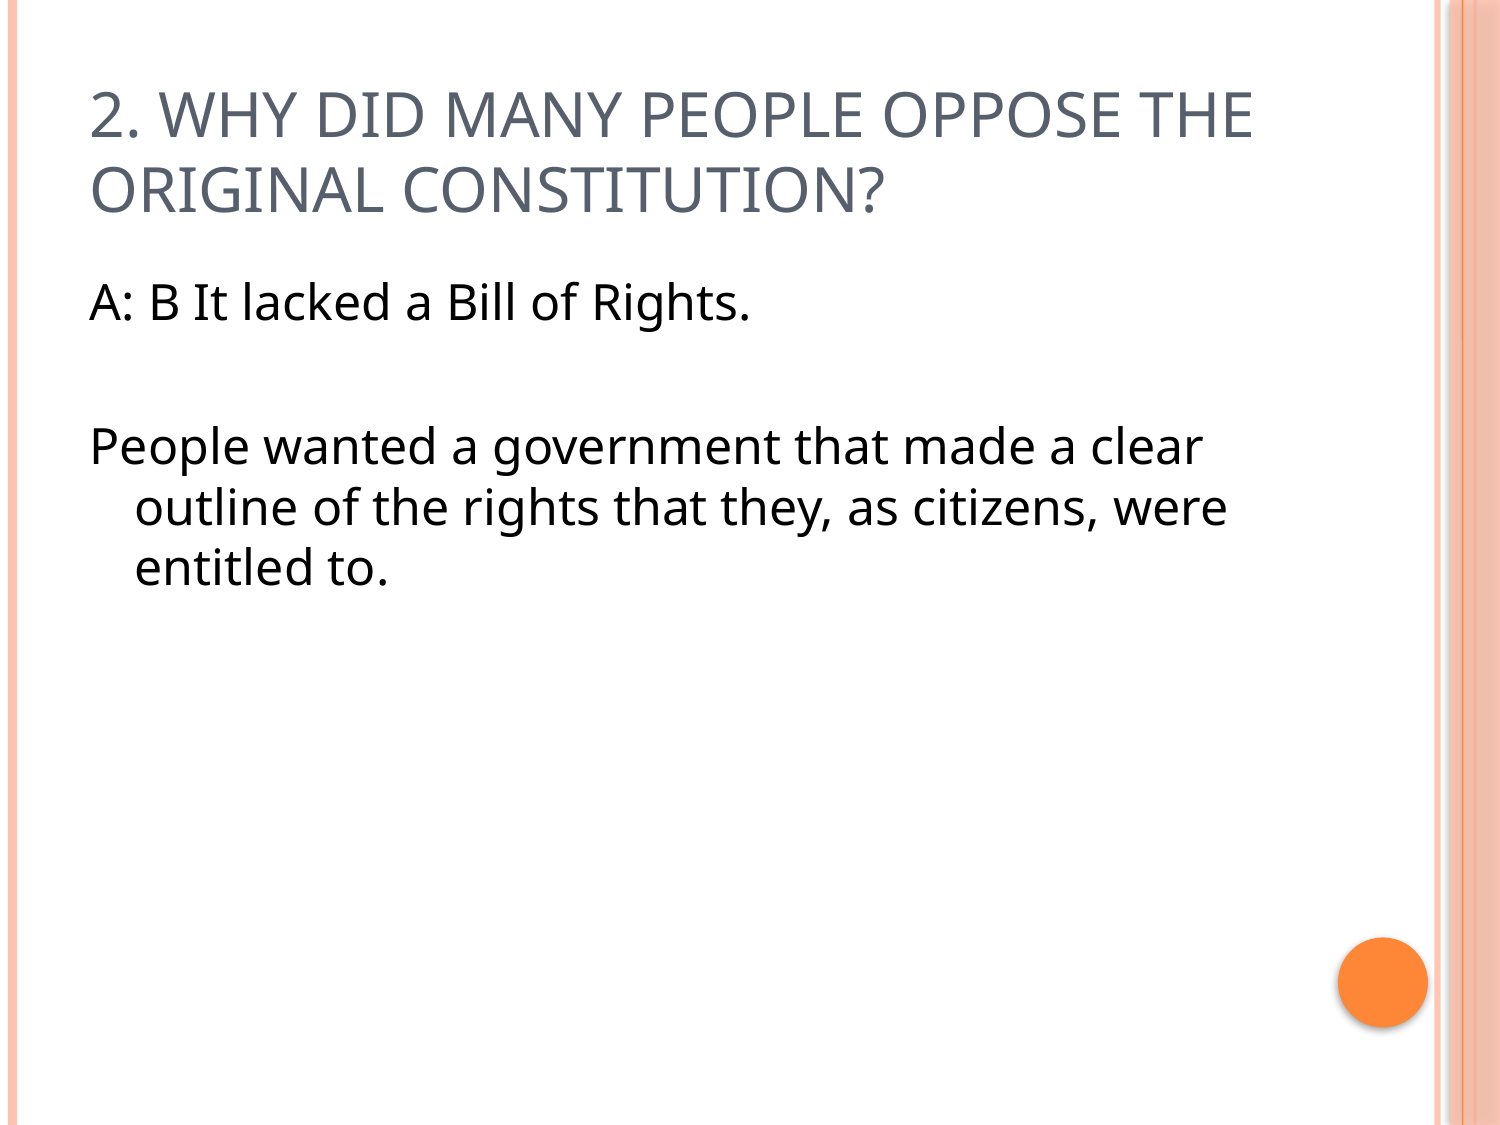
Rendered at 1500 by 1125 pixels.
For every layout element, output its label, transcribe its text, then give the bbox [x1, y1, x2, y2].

title 2. Why did many people oppose the original constitution? [75, 45, 1300, 233]
list A: B It lacked a Bill of Rights. People wanted a government that made a clear outline of the rights that they, as citizens, were entitled to. [75, 262, 1300, 1062]
